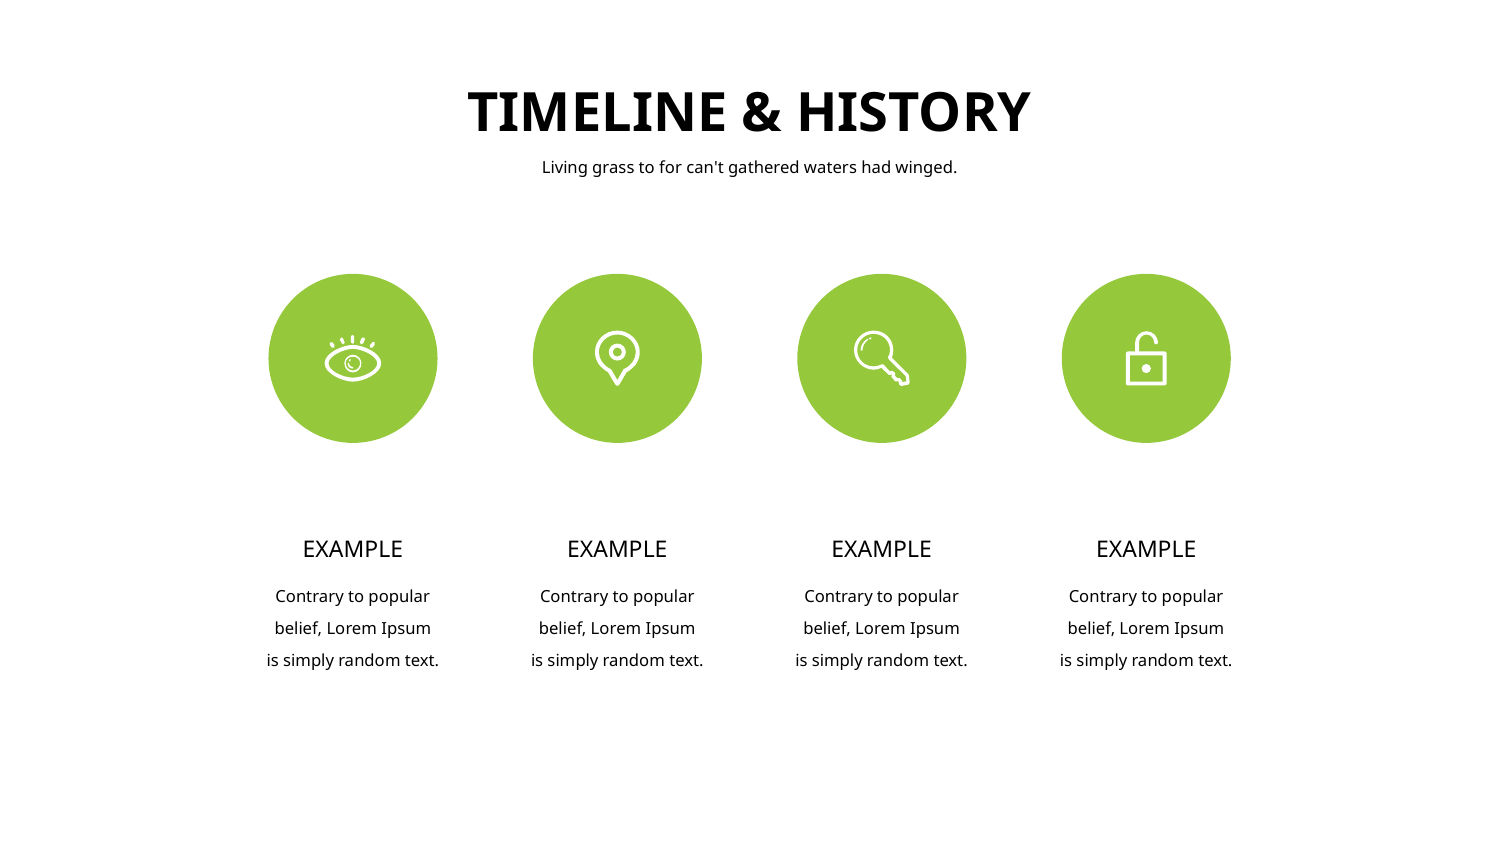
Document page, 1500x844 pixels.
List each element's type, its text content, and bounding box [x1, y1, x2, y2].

text_box [797, 273, 967, 443]
text_box Contrary to popular belief, Lorem Ipsum is simply random text. [1048, 568, 1244, 654]
text_box [1061, 273, 1231, 443]
text_box [1125, 331, 1167, 386]
text_box [532, 273, 702, 443]
text_box EXAMPLE [266, 529, 440, 568]
text_box EXAMPLE [549, 529, 685, 568]
text_box Contrary to popular belief, Lorem Ipsum is simply random text. [255, 568, 451, 654]
text_box [594, 330, 640, 386]
text_box Contrary to popular belief, Lorem Ipsum is simply random text. [519, 568, 716, 654]
text_box Living grass to for can't gathered waters had winged. [491, 151, 1009, 182]
text_box Contrary to popular belief, Lorem Ipsum is simply random text. [784, 568, 980, 654]
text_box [853, 330, 910, 387]
text_box [268, 273, 438, 443]
text_box [324, 335, 382, 382]
text_box EXAMPLE [1078, 529, 1214, 568]
text_box TIMELINE & HISTORY [365, 71, 1135, 149]
text_box EXAMPLE [814, 529, 950, 568]
